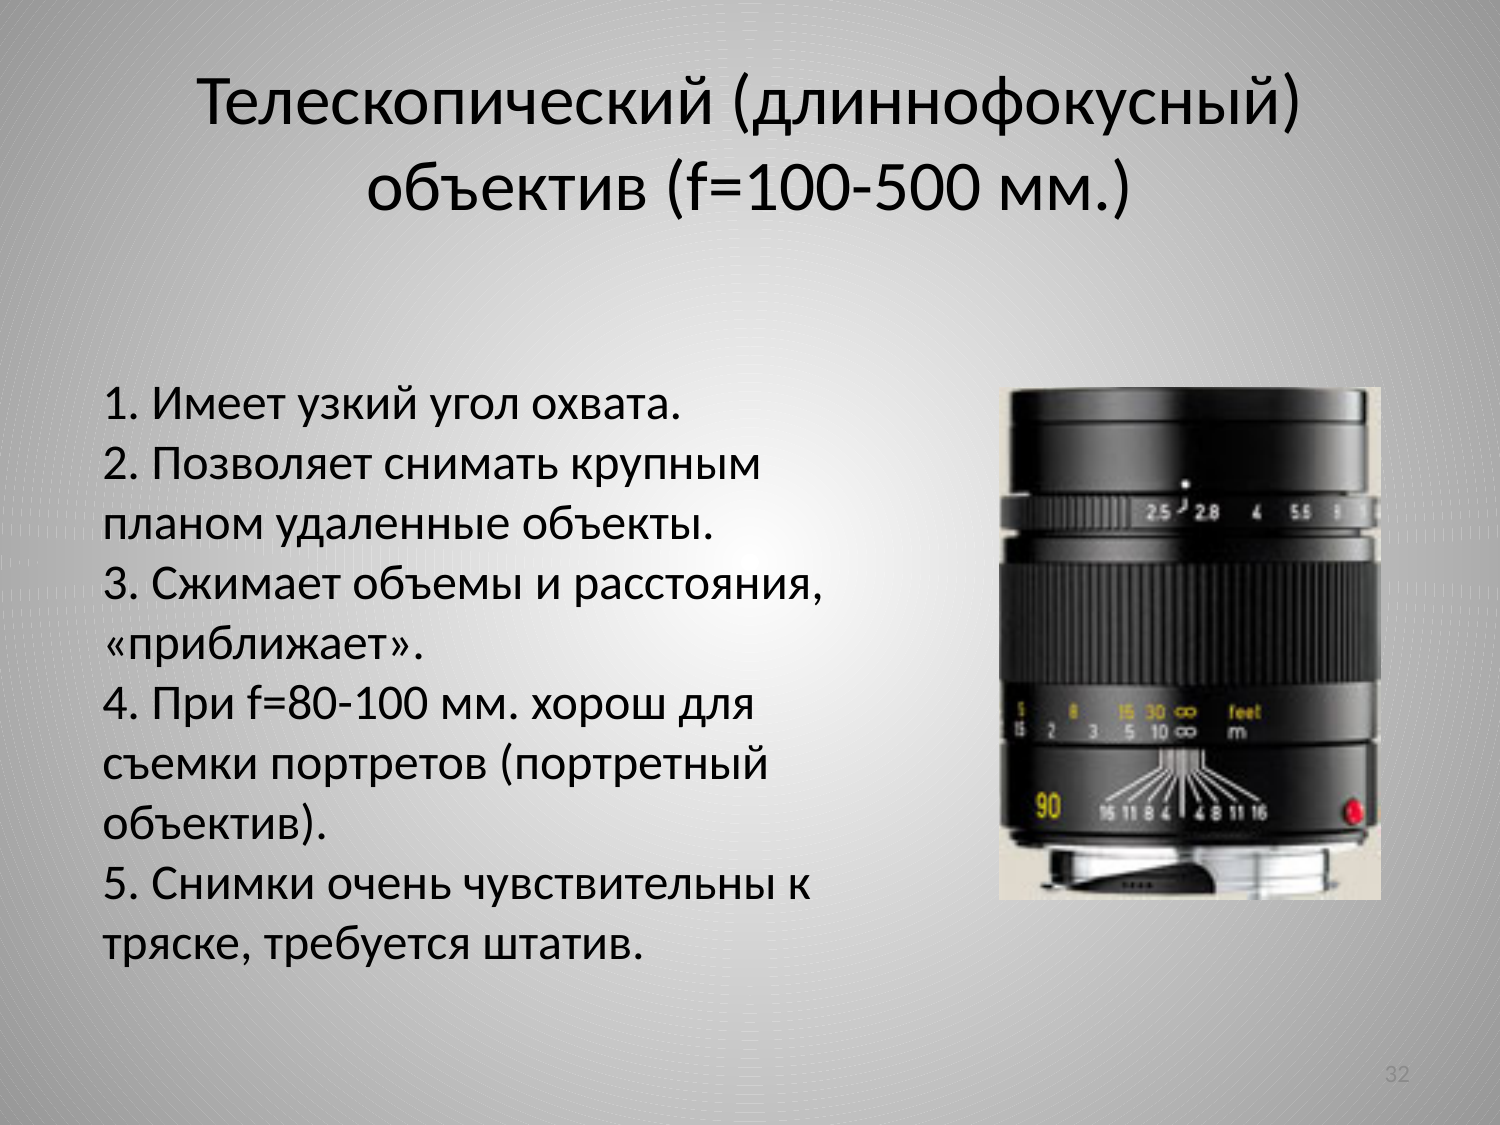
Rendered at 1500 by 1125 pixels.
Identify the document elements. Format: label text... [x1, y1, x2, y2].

slide_number 32 [1074, 1042, 1425, 1103]
title Телескопический (длиннофокусный) объектив (f=100-500 мм.) [75, 45, 1425, 233]
text_box 1. Имеет узкий угол охвата. 2. Позволяет снимать крупным планом удаленные объекты. 3. Сжимает объемы и расстояния, «приближает». 4. При f=80-100 мм. хорош для съемки портретов (портретный объектив). 5. Снимки очень чувствительны к тряске, требуется штатив. [87, 362, 938, 1063]
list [999, 387, 1381, 901]
